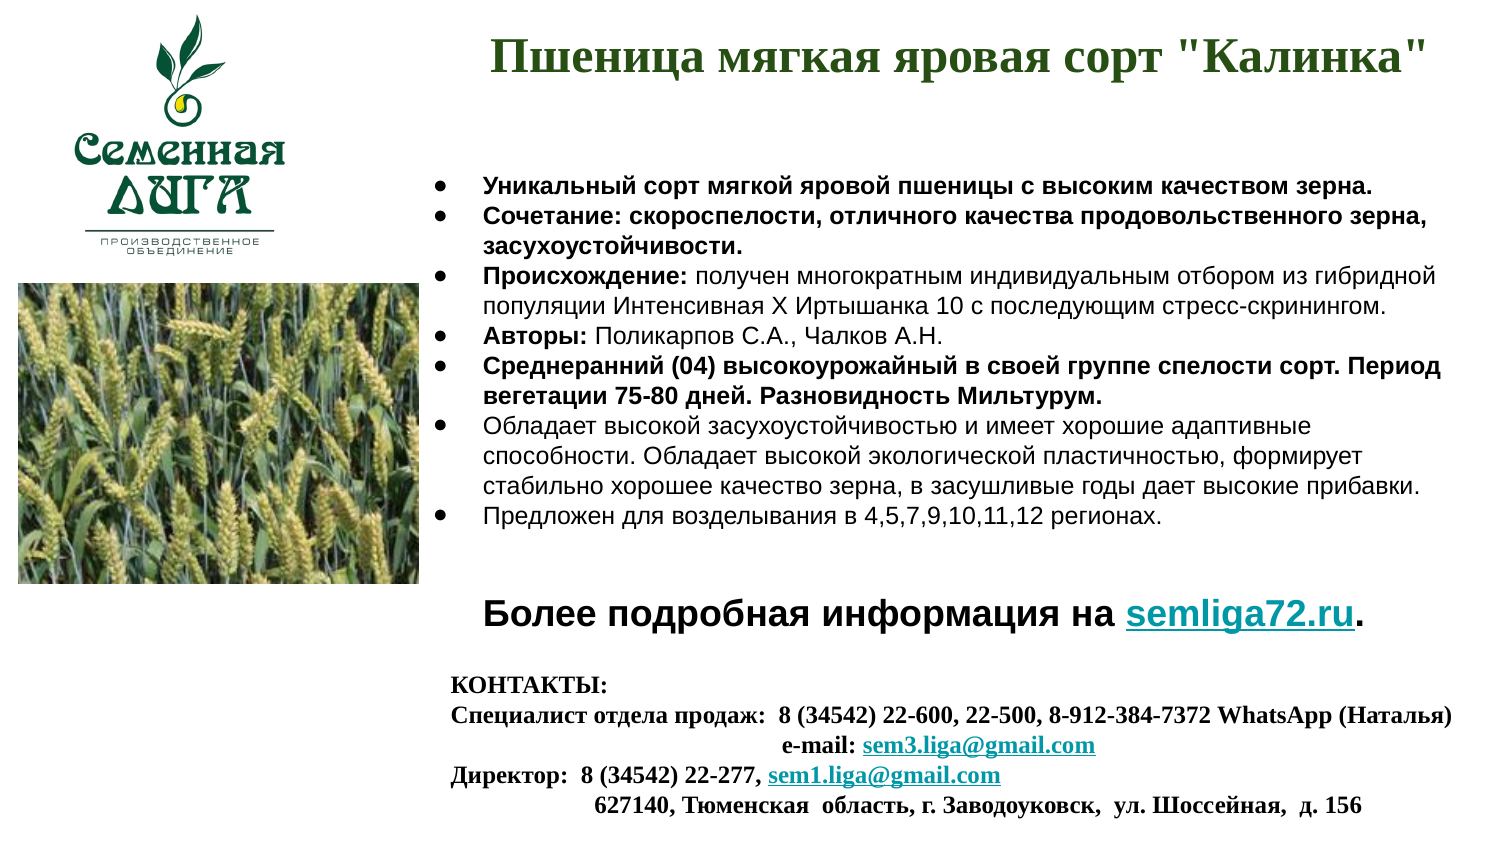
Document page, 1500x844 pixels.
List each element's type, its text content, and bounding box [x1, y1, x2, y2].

text_box Пшеница мягкая яровая сорт "Калинка" [438, 7, 1483, 126]
text_box Уникальный сорт мягкой яровой пшеницы с высоким качеством зерна. Сочетание: скороспелости, отличного качества продовольственного зерна, засухоустойчивости. Происхождение: получен многократным индивидуальным отбором из гибридной популяции Интенсивная Х Иртышанка 10 с последующим стресс-скринингом. Авторы: Поликарпов С.А., Чалков А.Н. Среднеранний (04) высокоурожайный в своей группе спелости сорт. Период вегетации 75-80 дней. Разновидность Мильтурум. Обладает высокой засухоустойчивостью и имеет хорошие адаптивные способности. Обладает высокой экологической пластичностью, формирует стабильно хорошее качество зерна, в засушливые годы дает высокие прибавки. Предложен для возделывания в 4,5,7,9,10,11,12 регионах. Более подробная информация на semliga72.ru. [393, 127, 1483, 601]
picture [17, 283, 419, 585]
text_box КОНТАКТЫ: Специалист отдела продаж: 8 (34542) 22-600, 22-500, 8-912-384-7372 WhatsApp (Наталья) e-mail: sem3.liga@gmail.com Директор: 8 (34542) 22-277, sem1.liga@gmail.com 627140, Тюменская область, г. Заводоуковск, ул. Шоссейная, д. 156 [423, 653, 1500, 826]
picture [73, 6, 285, 262]
